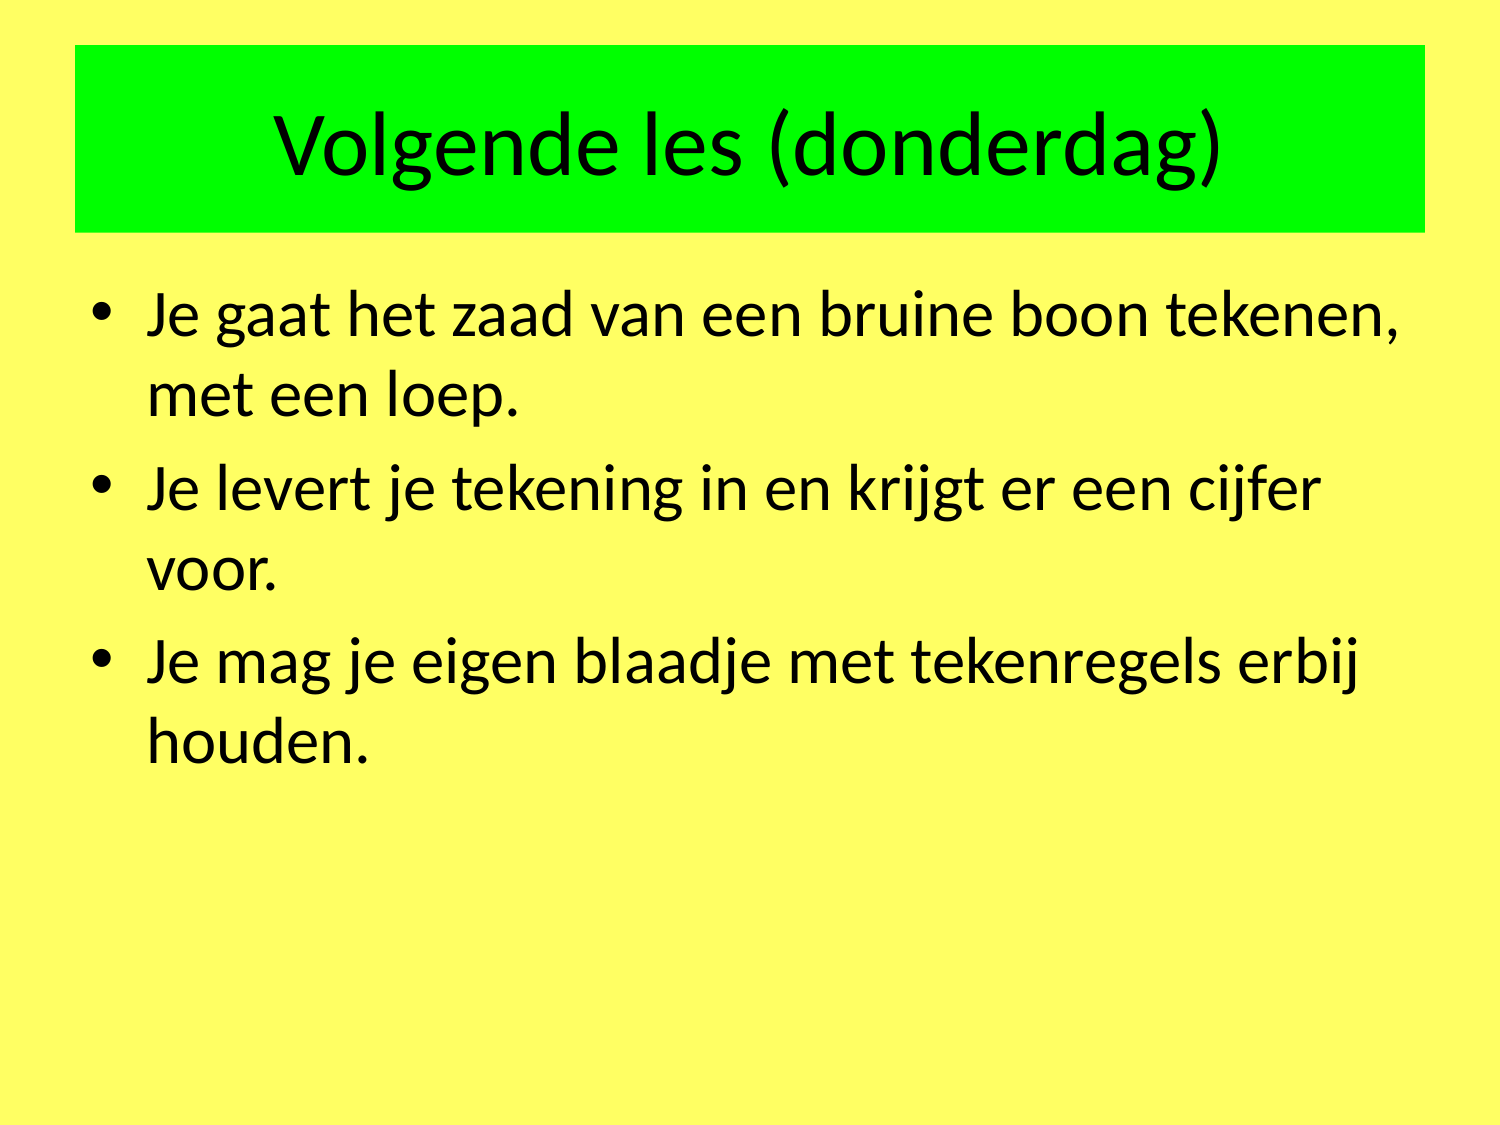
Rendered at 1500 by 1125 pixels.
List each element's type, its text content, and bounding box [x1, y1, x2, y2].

title Volgende les (donderdag) [75, 45, 1425, 233]
list Je gaat het zaad van een bruine boon tekenen, met een loep. Je levert je tekening in en krijgt er een cijfer voor. Je mag je eigen blaadje met tekenregels erbij houden. [75, 262, 1425, 1005]
